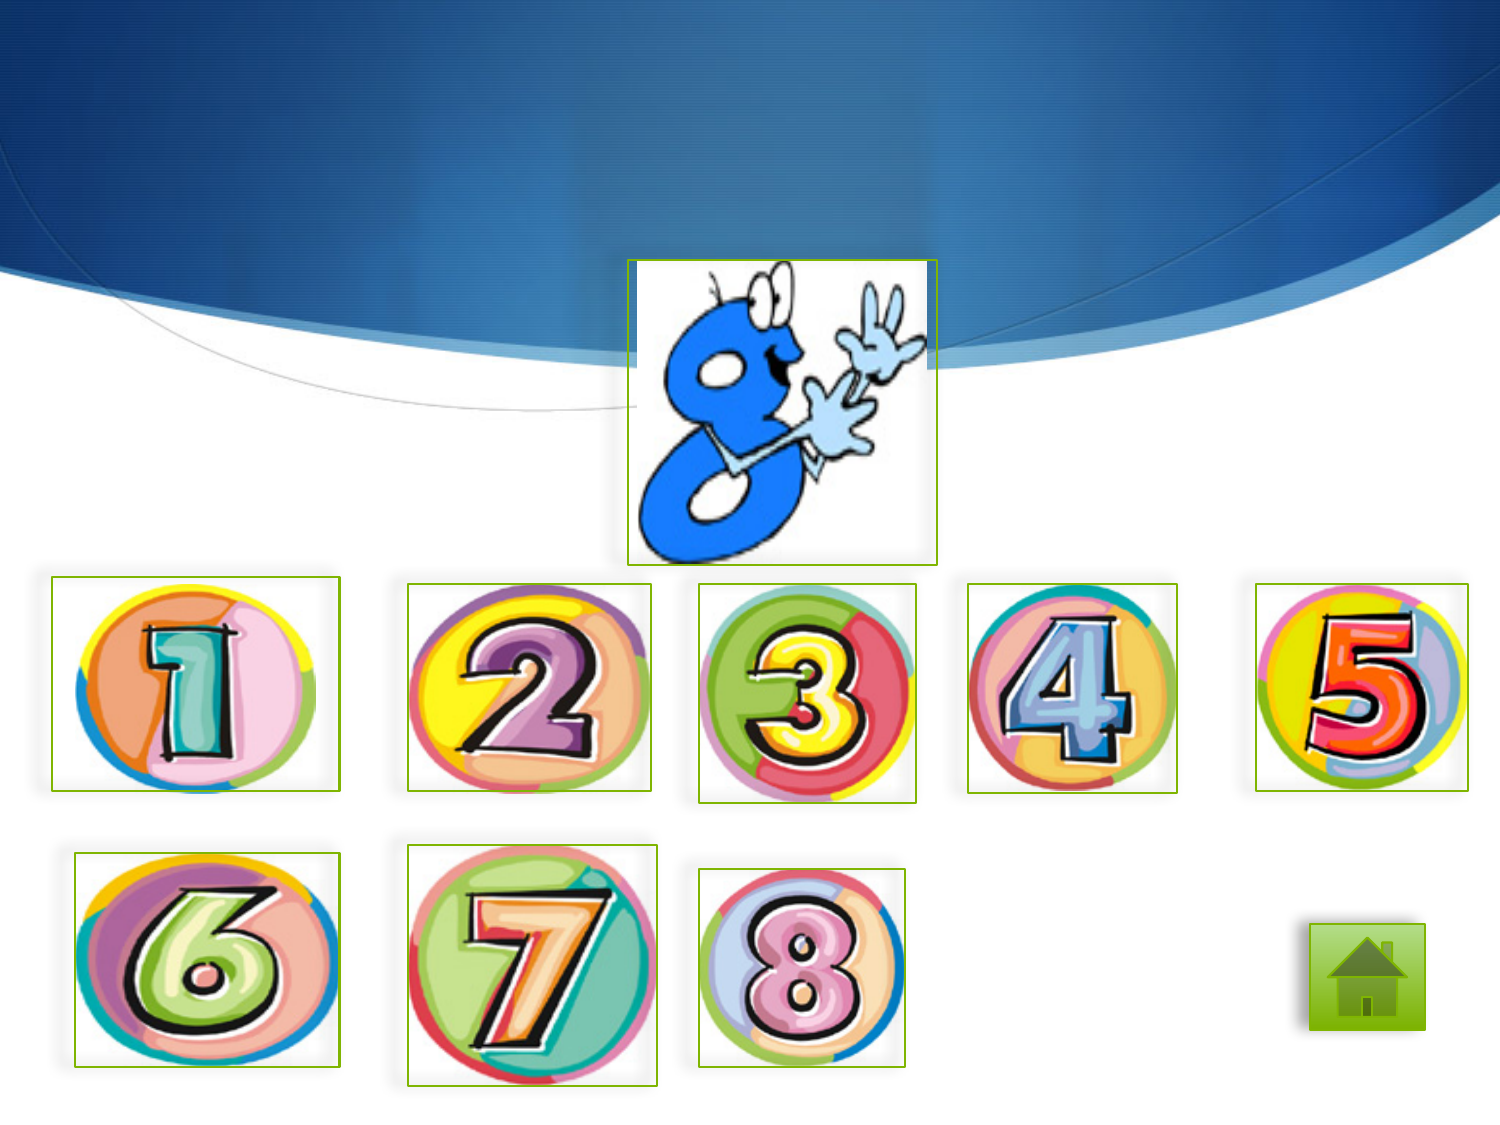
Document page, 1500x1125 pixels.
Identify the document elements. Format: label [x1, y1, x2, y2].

text_box [1309, 923, 1426, 1031]
text_box [313, 576, 341, 792]
list [526, 259, 1038, 566]
picture [0, 0, 1500, 1125]
text_box [51, 576, 56, 792]
